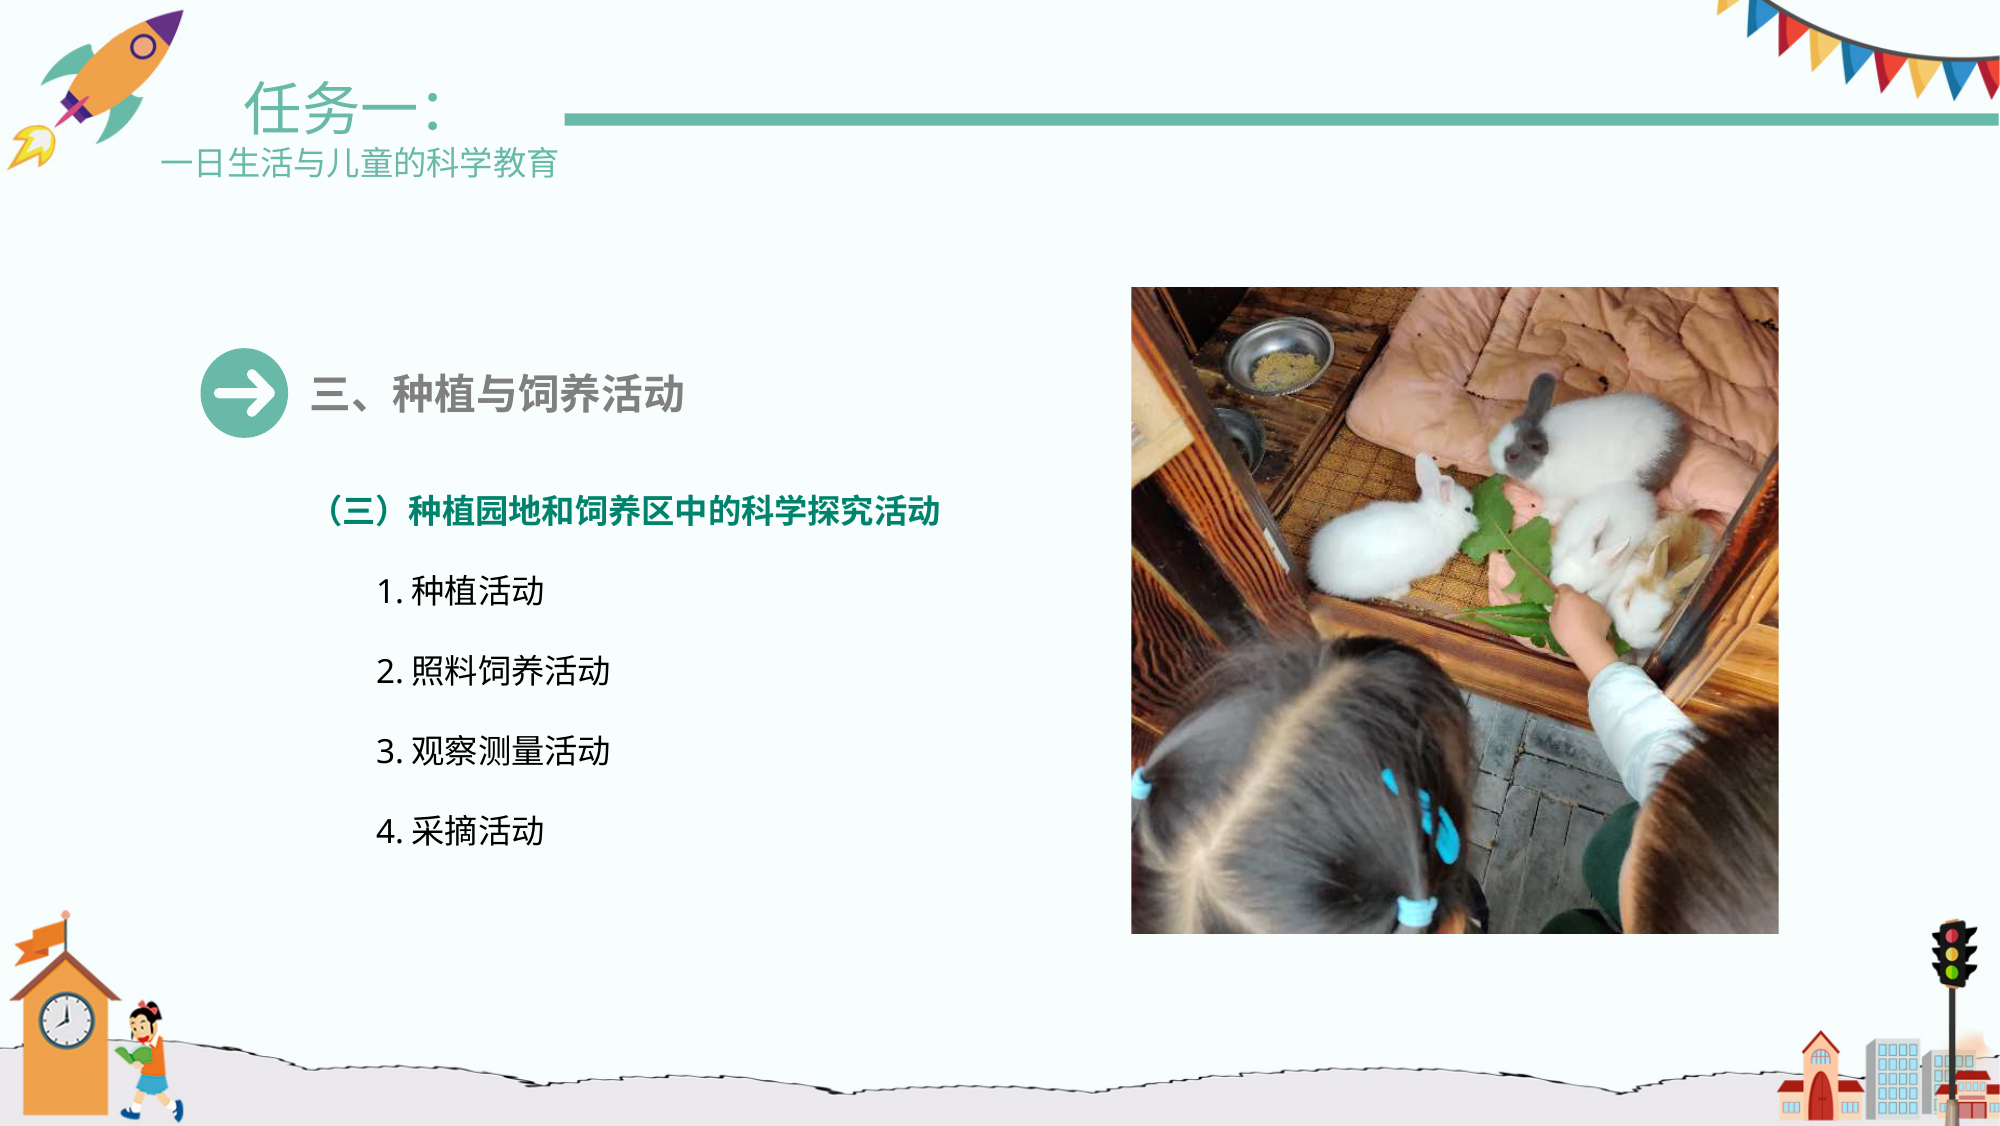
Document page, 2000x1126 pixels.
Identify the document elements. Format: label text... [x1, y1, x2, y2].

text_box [155, 32, 1999, 127]
picture [0, 0, 2000, 1126]
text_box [200, 347, 1125, 863]
text_box 任务一： 一日生活与儿童的科学教育 [156, 136, 565, 183]
